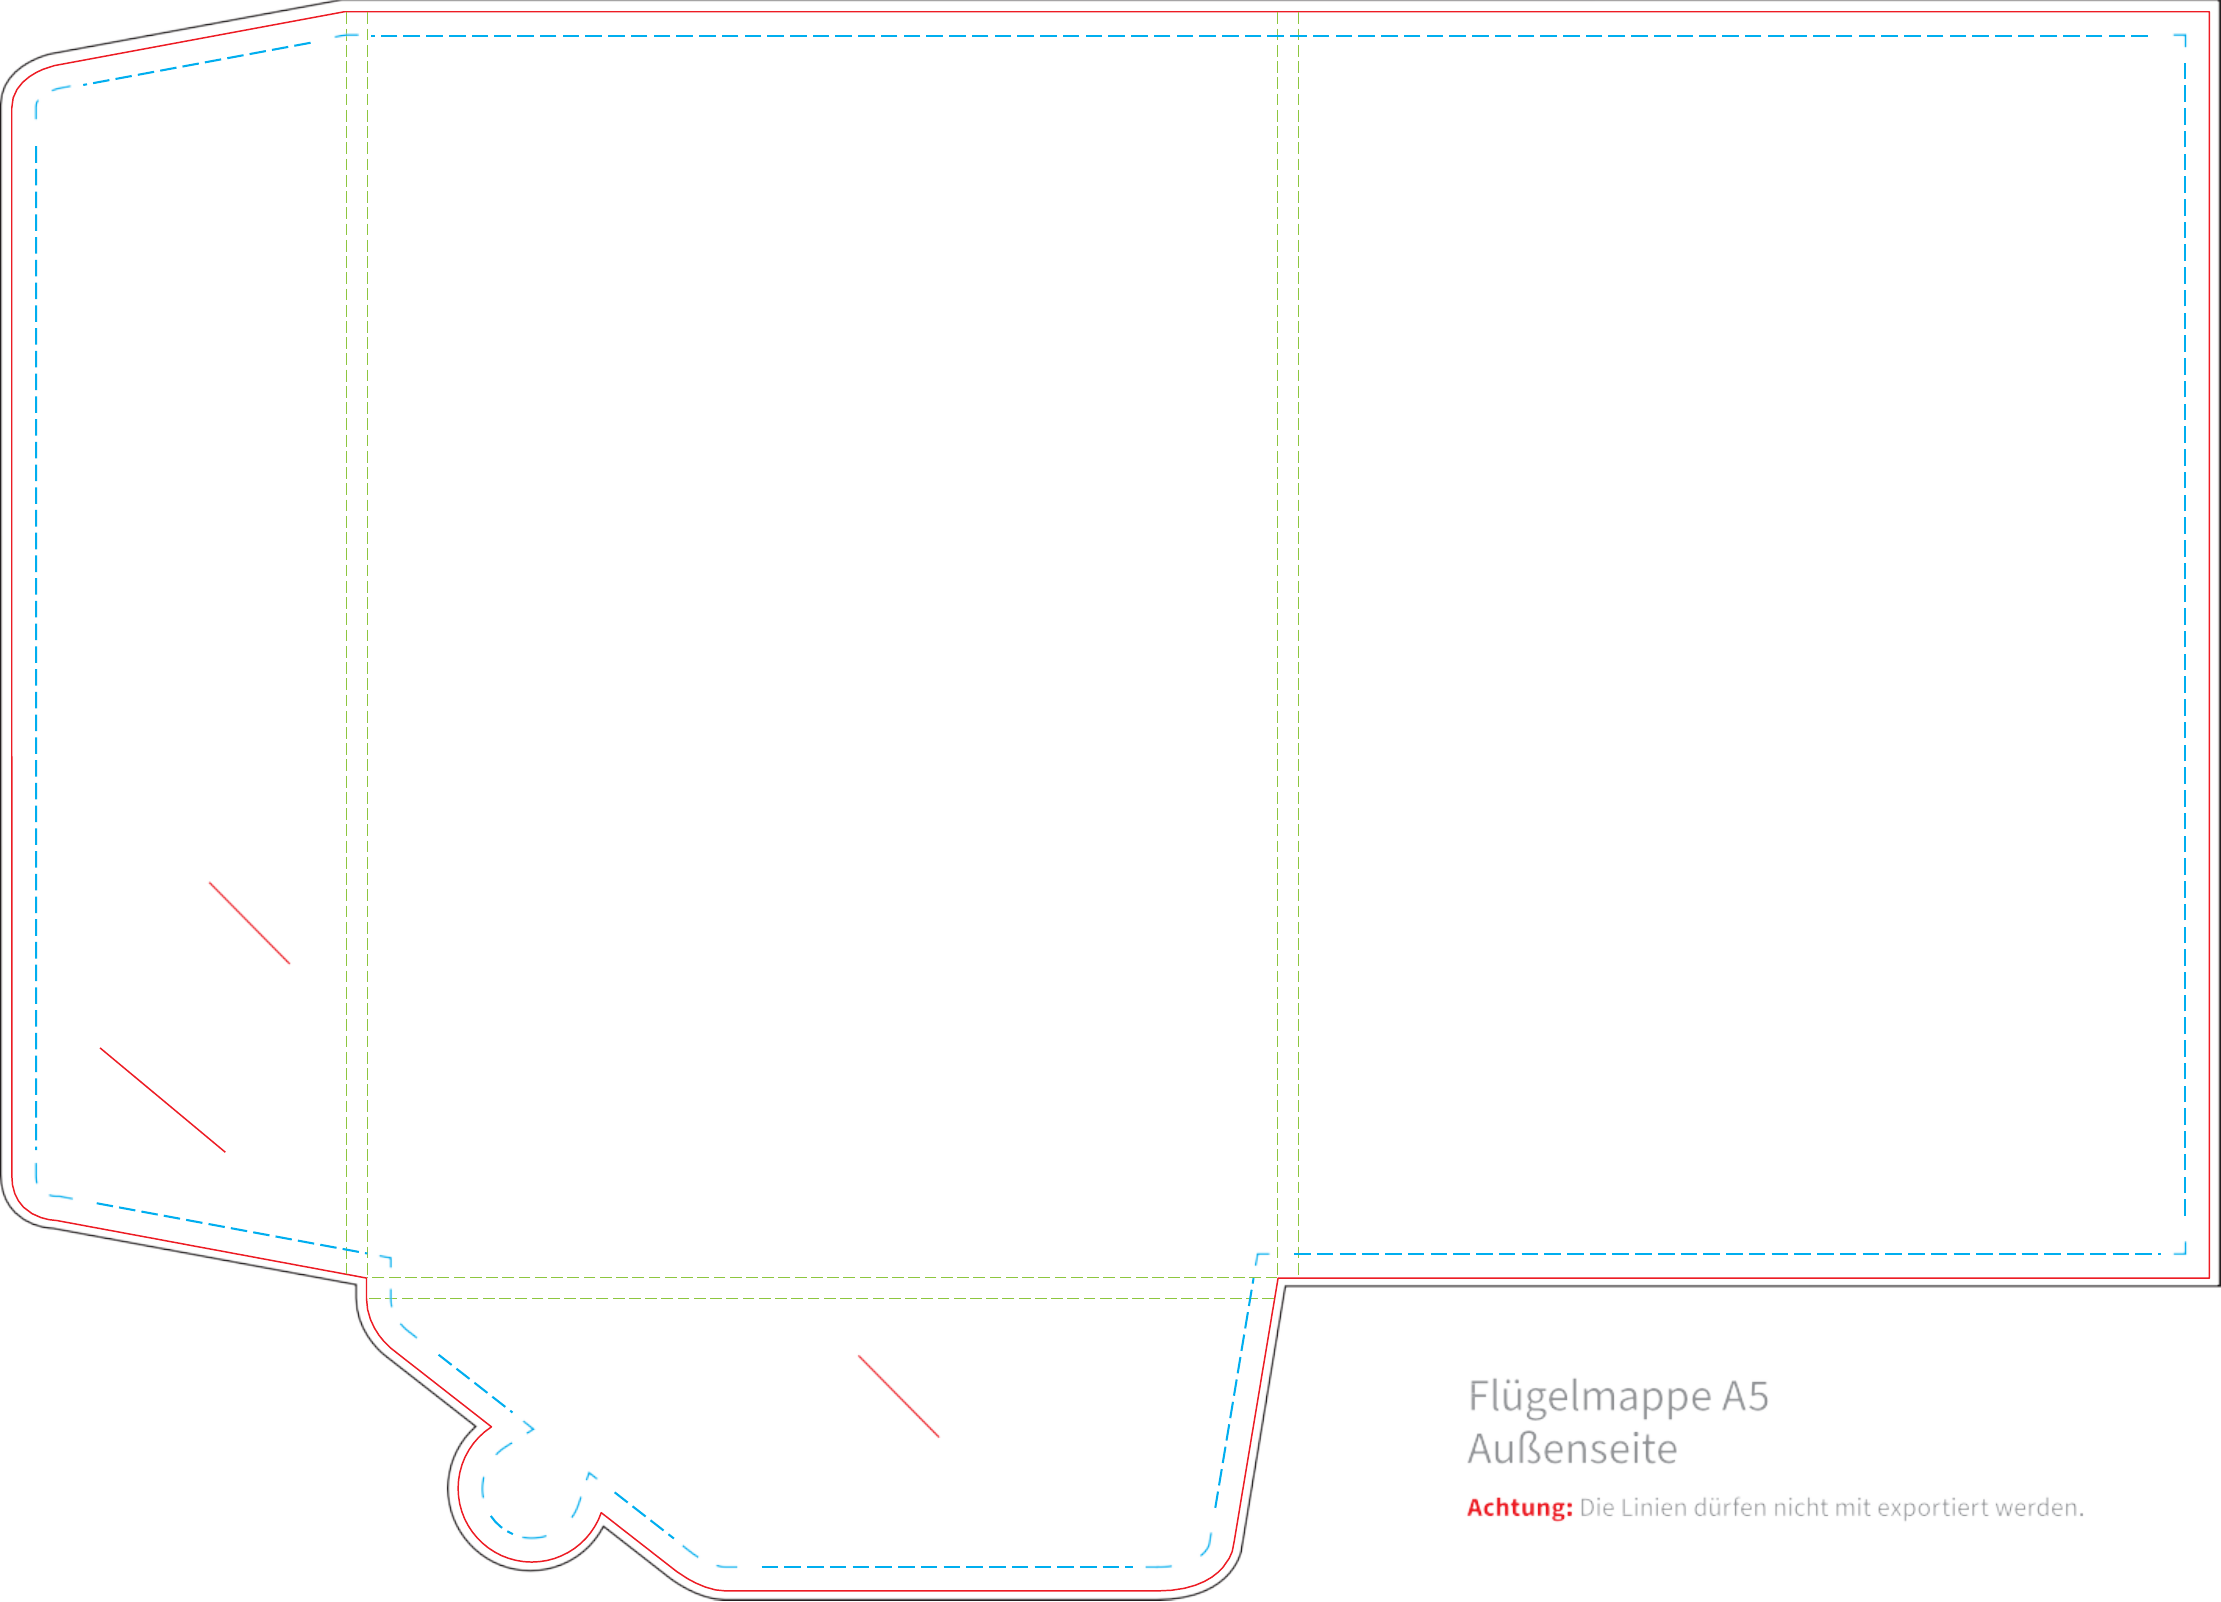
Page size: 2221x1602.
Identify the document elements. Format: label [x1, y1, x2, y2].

text_box [0, 0, 2221, 1601]
